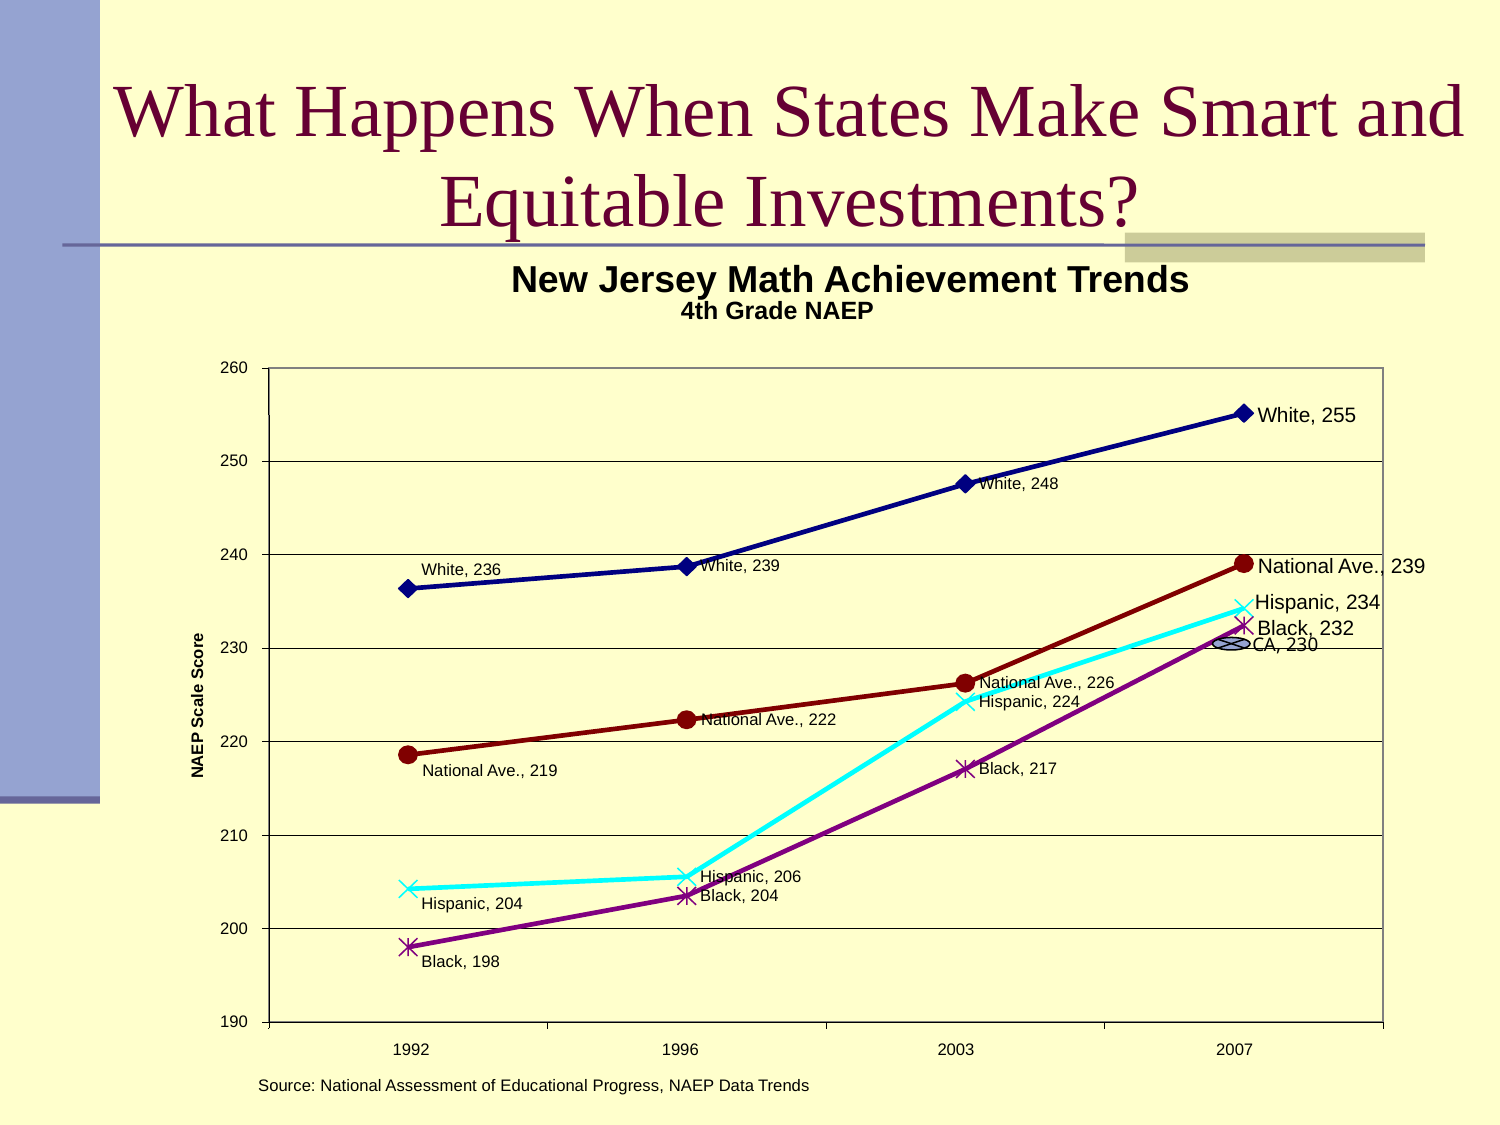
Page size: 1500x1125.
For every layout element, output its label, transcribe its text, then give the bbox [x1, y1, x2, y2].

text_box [112, 212, 1500, 1121]
title What Happens When States Make Smart and Equitable Investments? [84, 56, 1496, 247]
